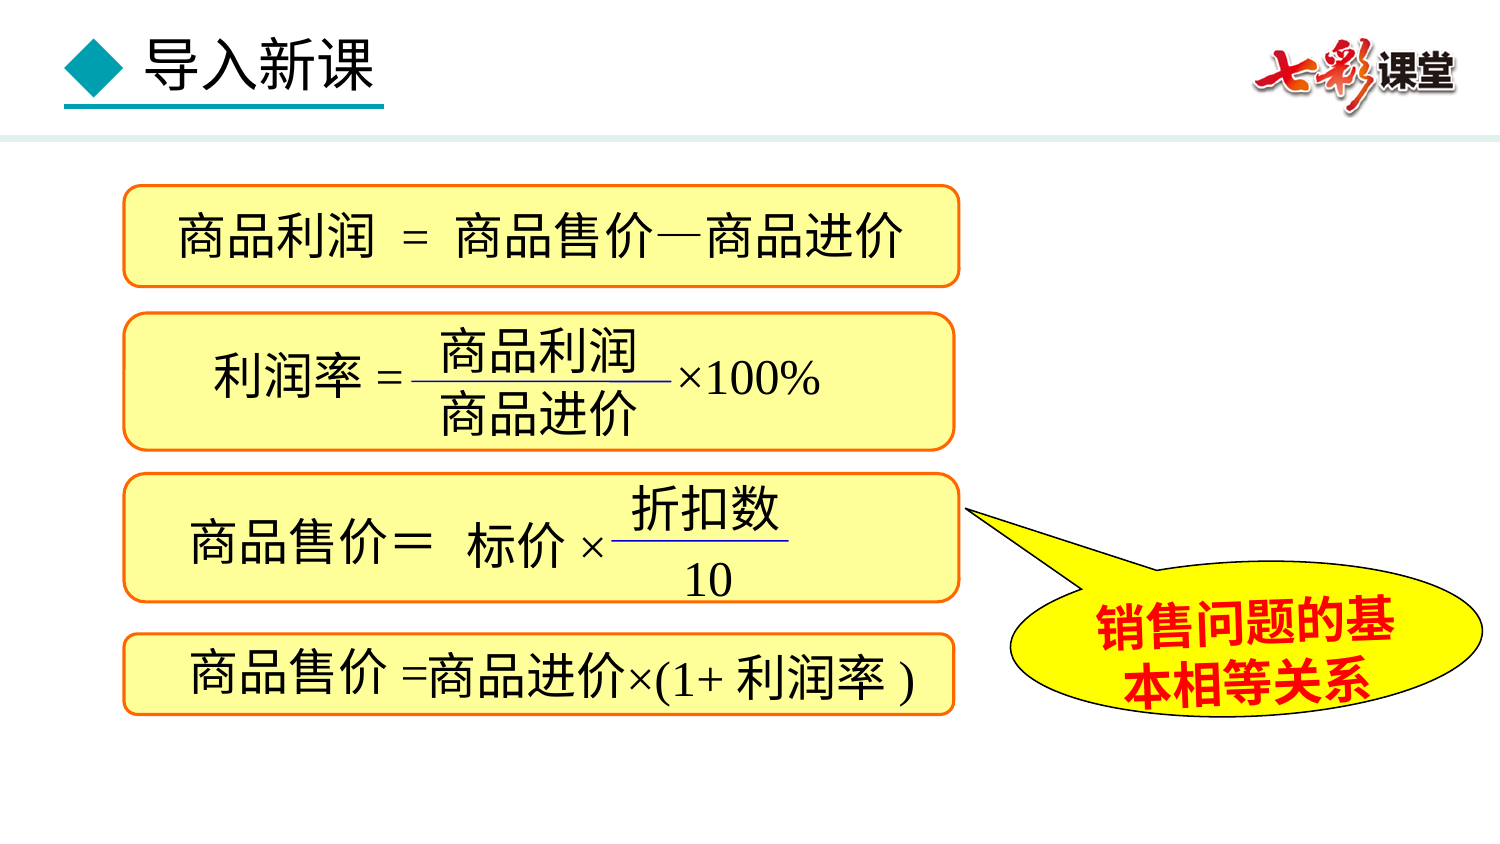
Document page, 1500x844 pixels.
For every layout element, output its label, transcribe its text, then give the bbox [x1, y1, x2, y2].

text_box [123, 185, 958, 287]
text_box 商品利润 [423, 382, 661, 387]
text_box 折扣数 [598, 478, 812, 538]
text_box 销售问题的基本相等关系 [965, 508, 1483, 717]
text_box 商品售价= [173, 633, 450, 709]
text_box = 商品售价—商品进价 [528, 196, 966, 272]
text_box 商品利润 [161, 196, 528, 272]
text_box [513, 213, 1448, 409]
text_box 商品利润 [423, 312, 759, 381]
text_box 商品进价 [423, 387, 672, 450]
text_box 10 [648, 540, 768, 612]
text_box 商品进价 [411, 636, 660, 712]
text_box [123, 633, 944, 715]
text_box [123, 312, 954, 451]
text_box [123, 473, 959, 602]
text_box 标价× [436, 503, 638, 587]
text_box 利润率= [198, 337, 423, 412]
text_box 商品售价＝ [173, 503, 436, 579]
text_box [450, 633, 950, 638]
text_box ×(1+利润率) [611, 638, 954, 714]
picture [1249, 32, 1461, 118]
text_box ×100% [661, 337, 898, 412]
